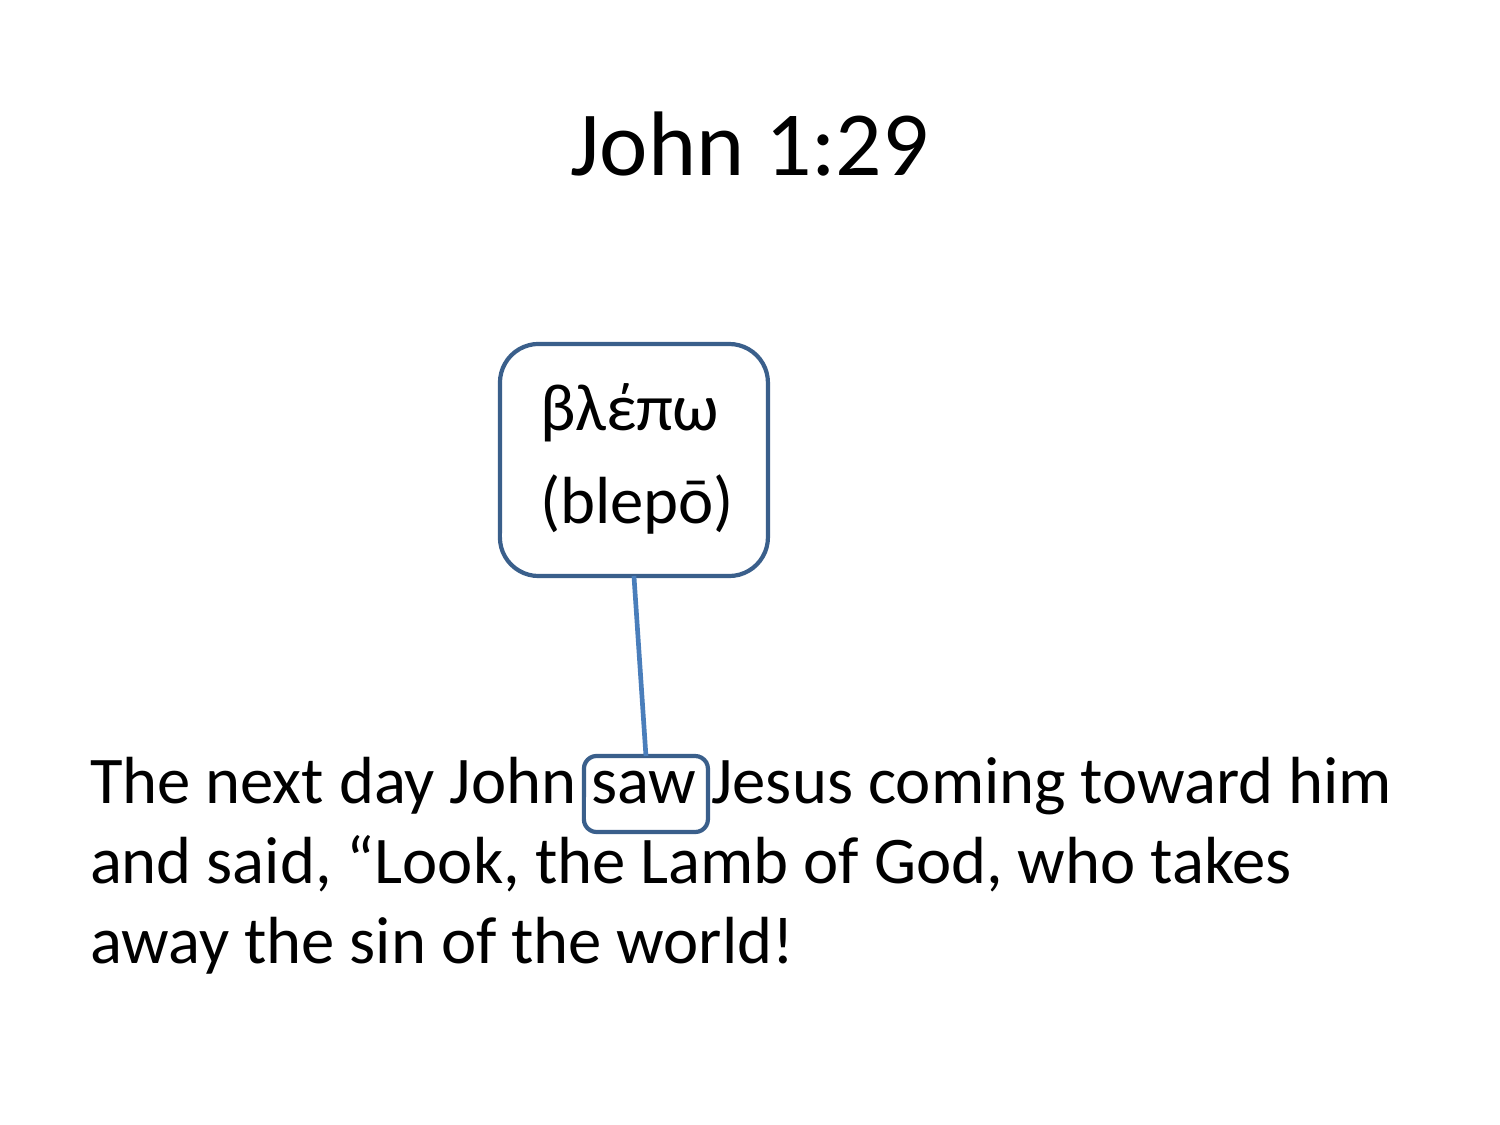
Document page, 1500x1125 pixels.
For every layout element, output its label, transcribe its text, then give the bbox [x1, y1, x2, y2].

list βλέπω (blepō) The next day John saw Jesus coming toward him and said, “Look, the Lamb of God, who takes away the sin of the world! [75, 262, 1425, 1005]
text_box [497, 341, 771, 579]
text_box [633, 575, 647, 757]
text_box [581, 753, 711, 835]
title John 1:29 [75, 45, 1425, 233]
